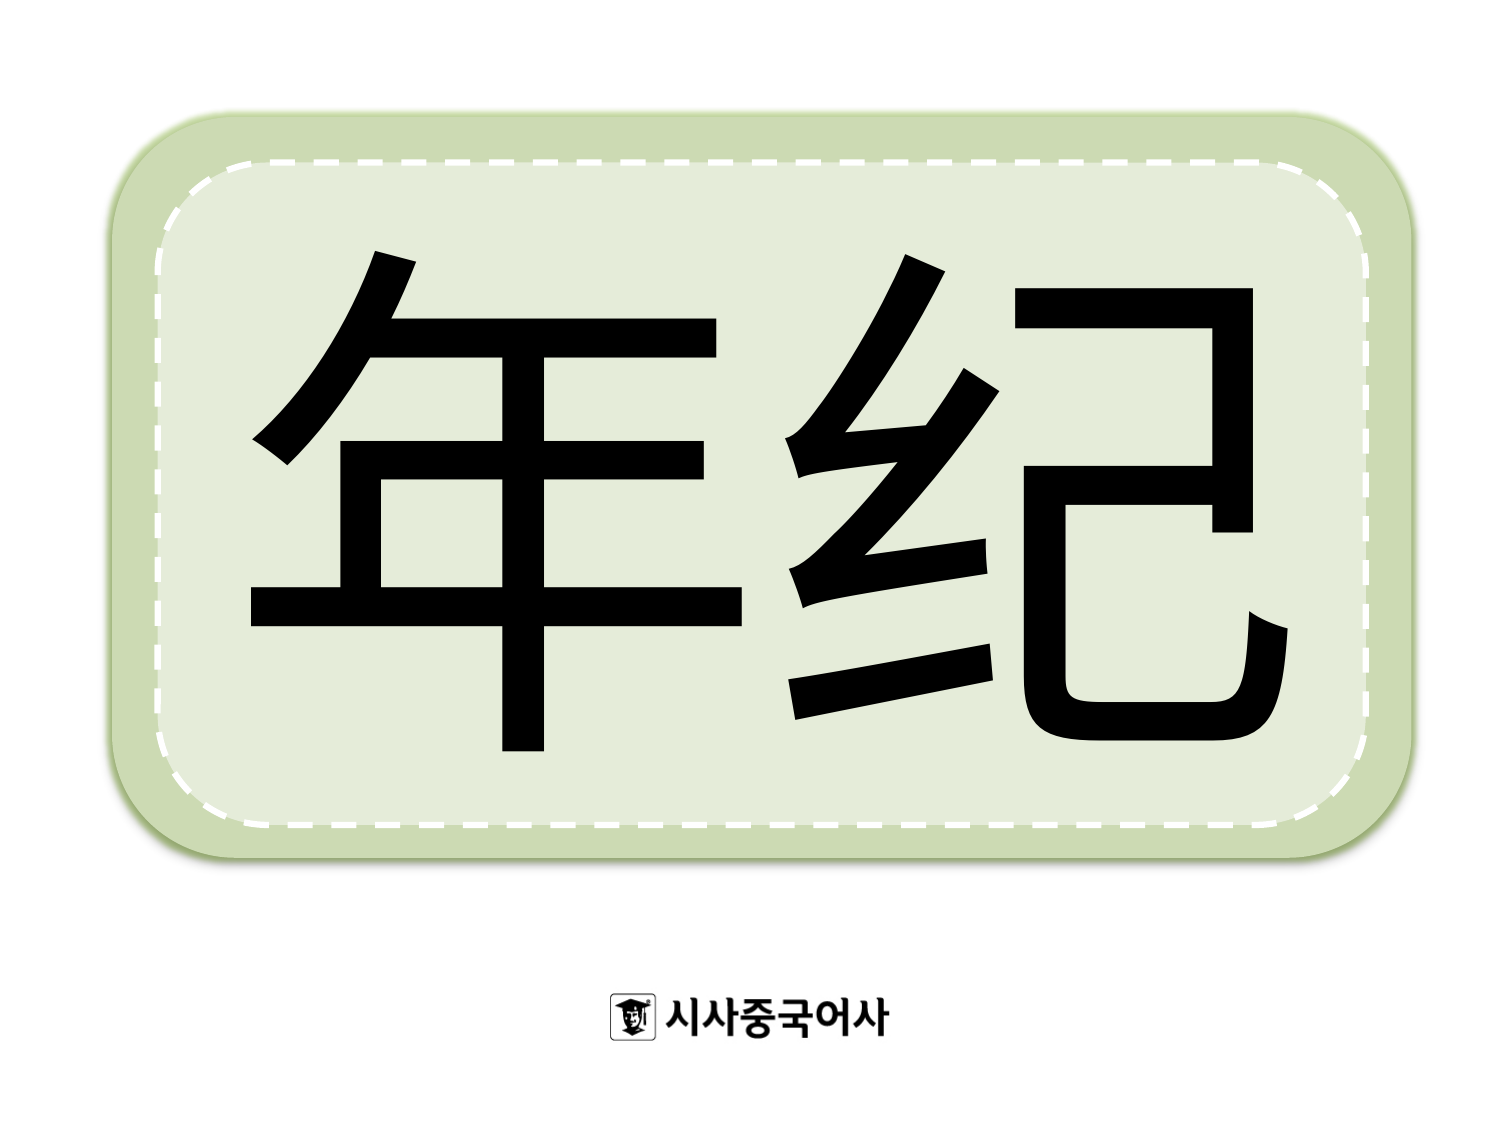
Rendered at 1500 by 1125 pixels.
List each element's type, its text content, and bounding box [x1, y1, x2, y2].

text_box 年纪 [162, 160, 1371, 824]
picture [602, 987, 898, 1047]
